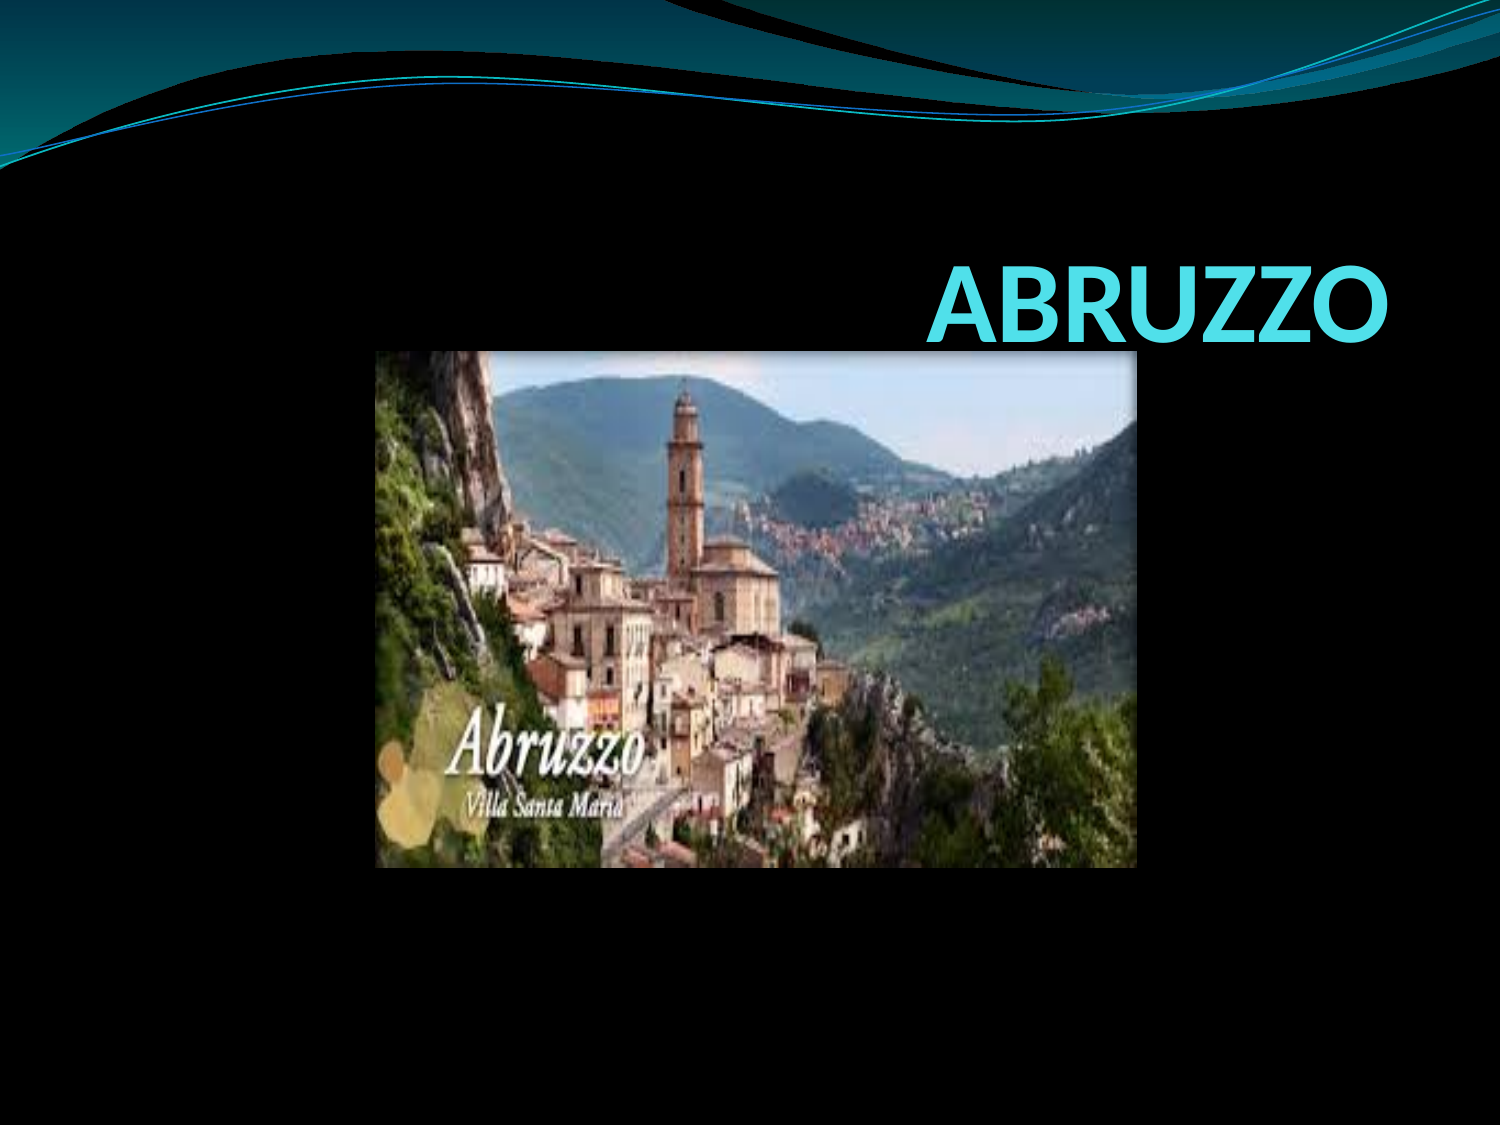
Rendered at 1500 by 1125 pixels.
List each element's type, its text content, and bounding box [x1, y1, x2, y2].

picture [374, 351, 1137, 868]
title ABRUZZO [105, 140, 1394, 366]
